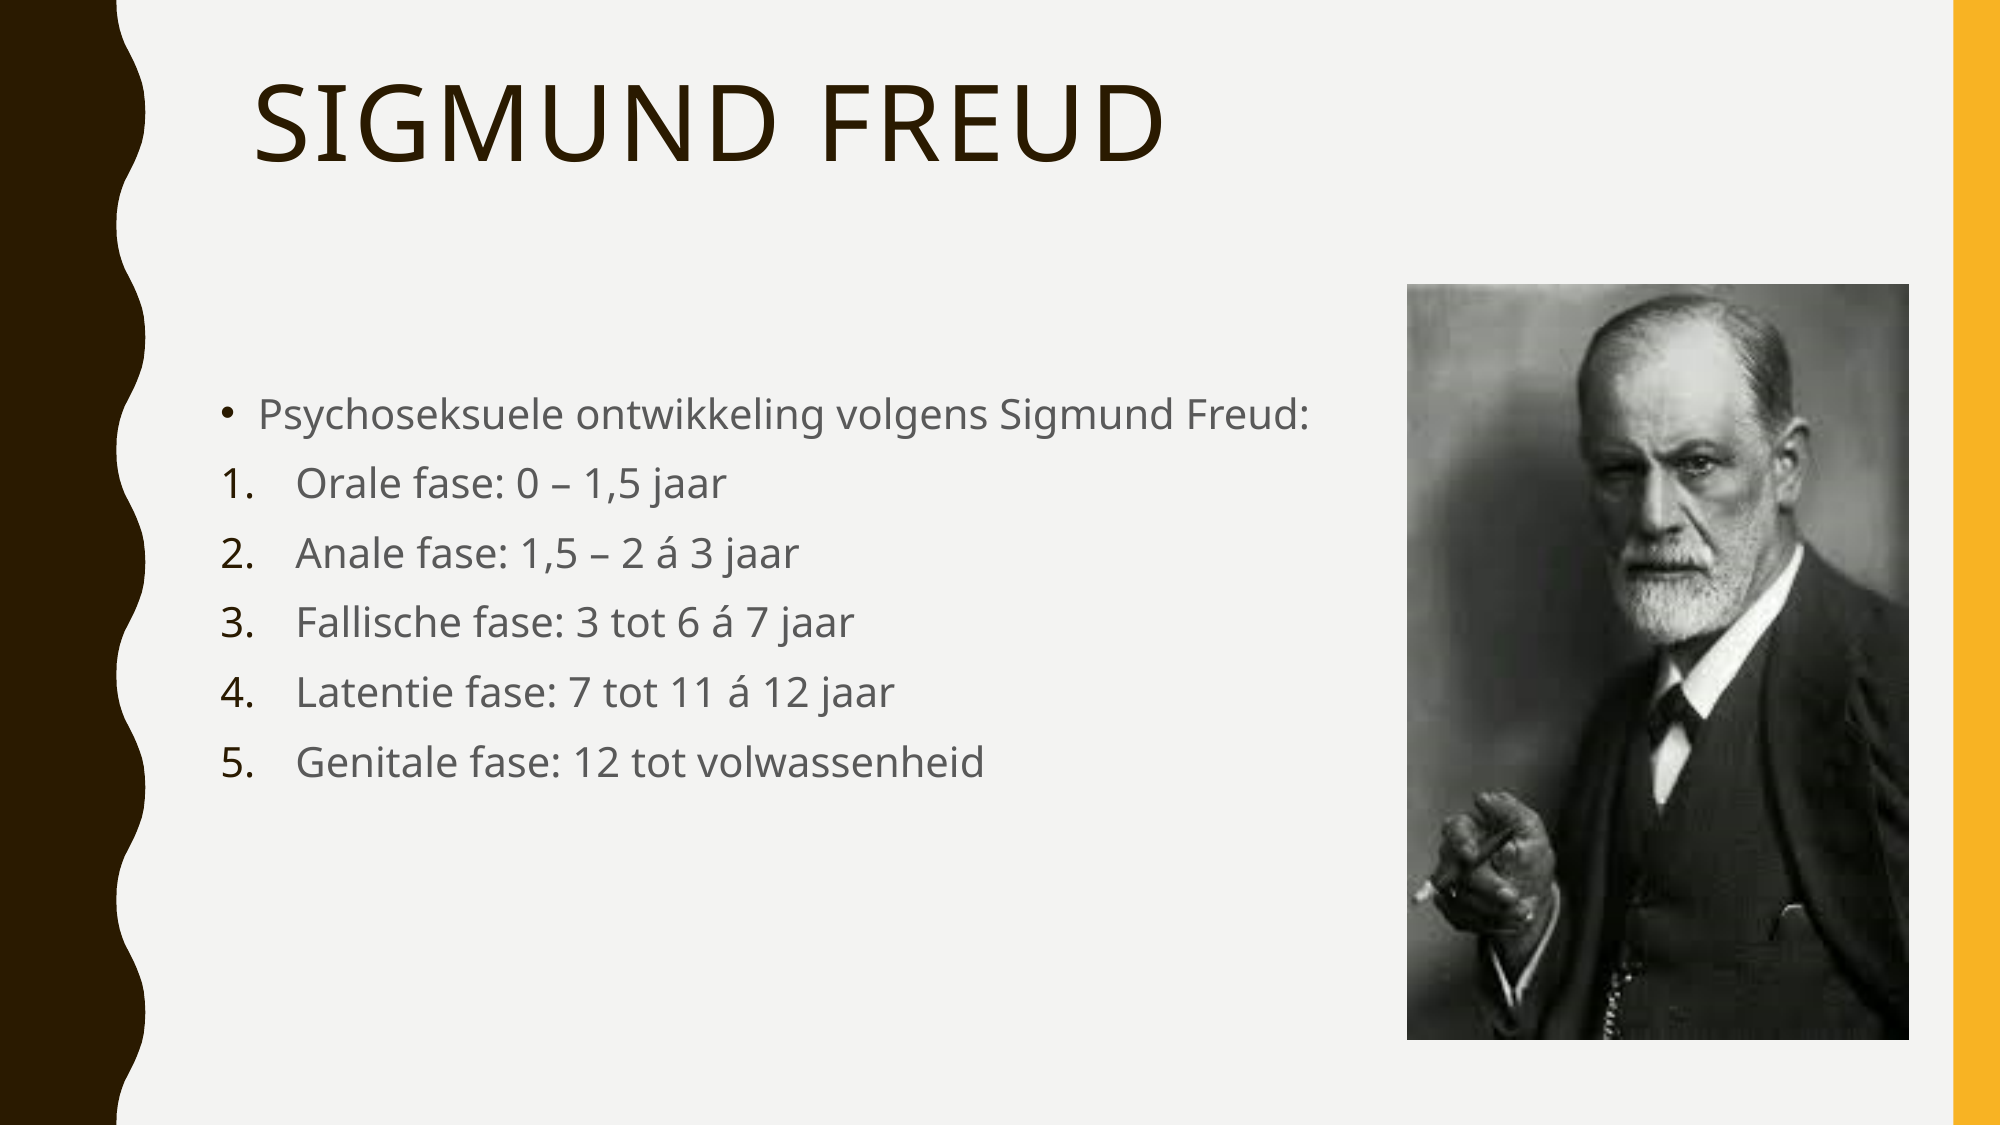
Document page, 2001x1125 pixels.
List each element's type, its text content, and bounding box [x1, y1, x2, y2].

list Psychoseksuele ontwikkeling volgens Sigmund Freud: Orale fase: 0 – 1,5 jaar Anale fase: 1,5 – 2 á 3 jaar Fallische fase: 3 tot 6 á 7 jaar Latentie fase: 7 tot 11 á 12 jaar Genitale fase: 12 tot volwassenheid [205, 375, 1407, 965]
title Sigmund Freud [205, 62, 1875, 308]
picture [1407, 284, 1909, 1040]
